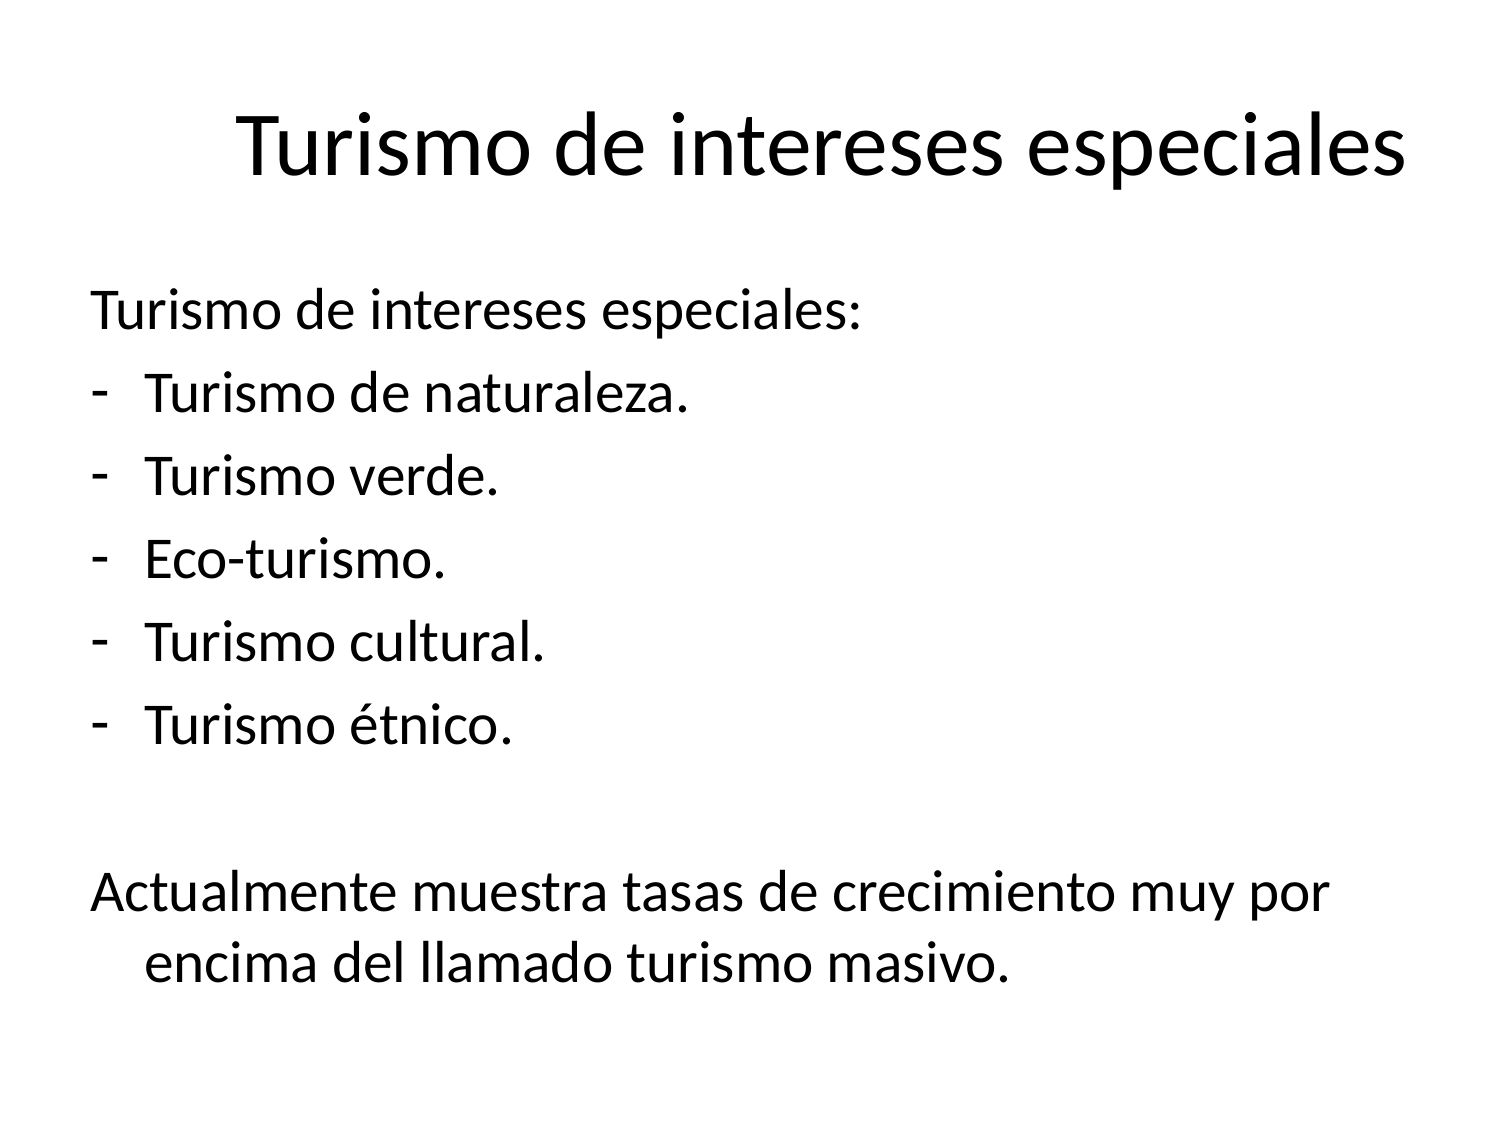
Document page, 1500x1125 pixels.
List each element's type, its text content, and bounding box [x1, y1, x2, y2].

title Turismo de intereses especiales [75, 45, 1425, 233]
list Turismo de intereses especiales: Turismo de naturaleza. Turismo verde. Eco-turismo. Turismo cultural. Turismo étnico. Actualmente muestra tasas de crecimiento muy por encima del llamado turismo masivo. [75, 262, 1425, 1005]
